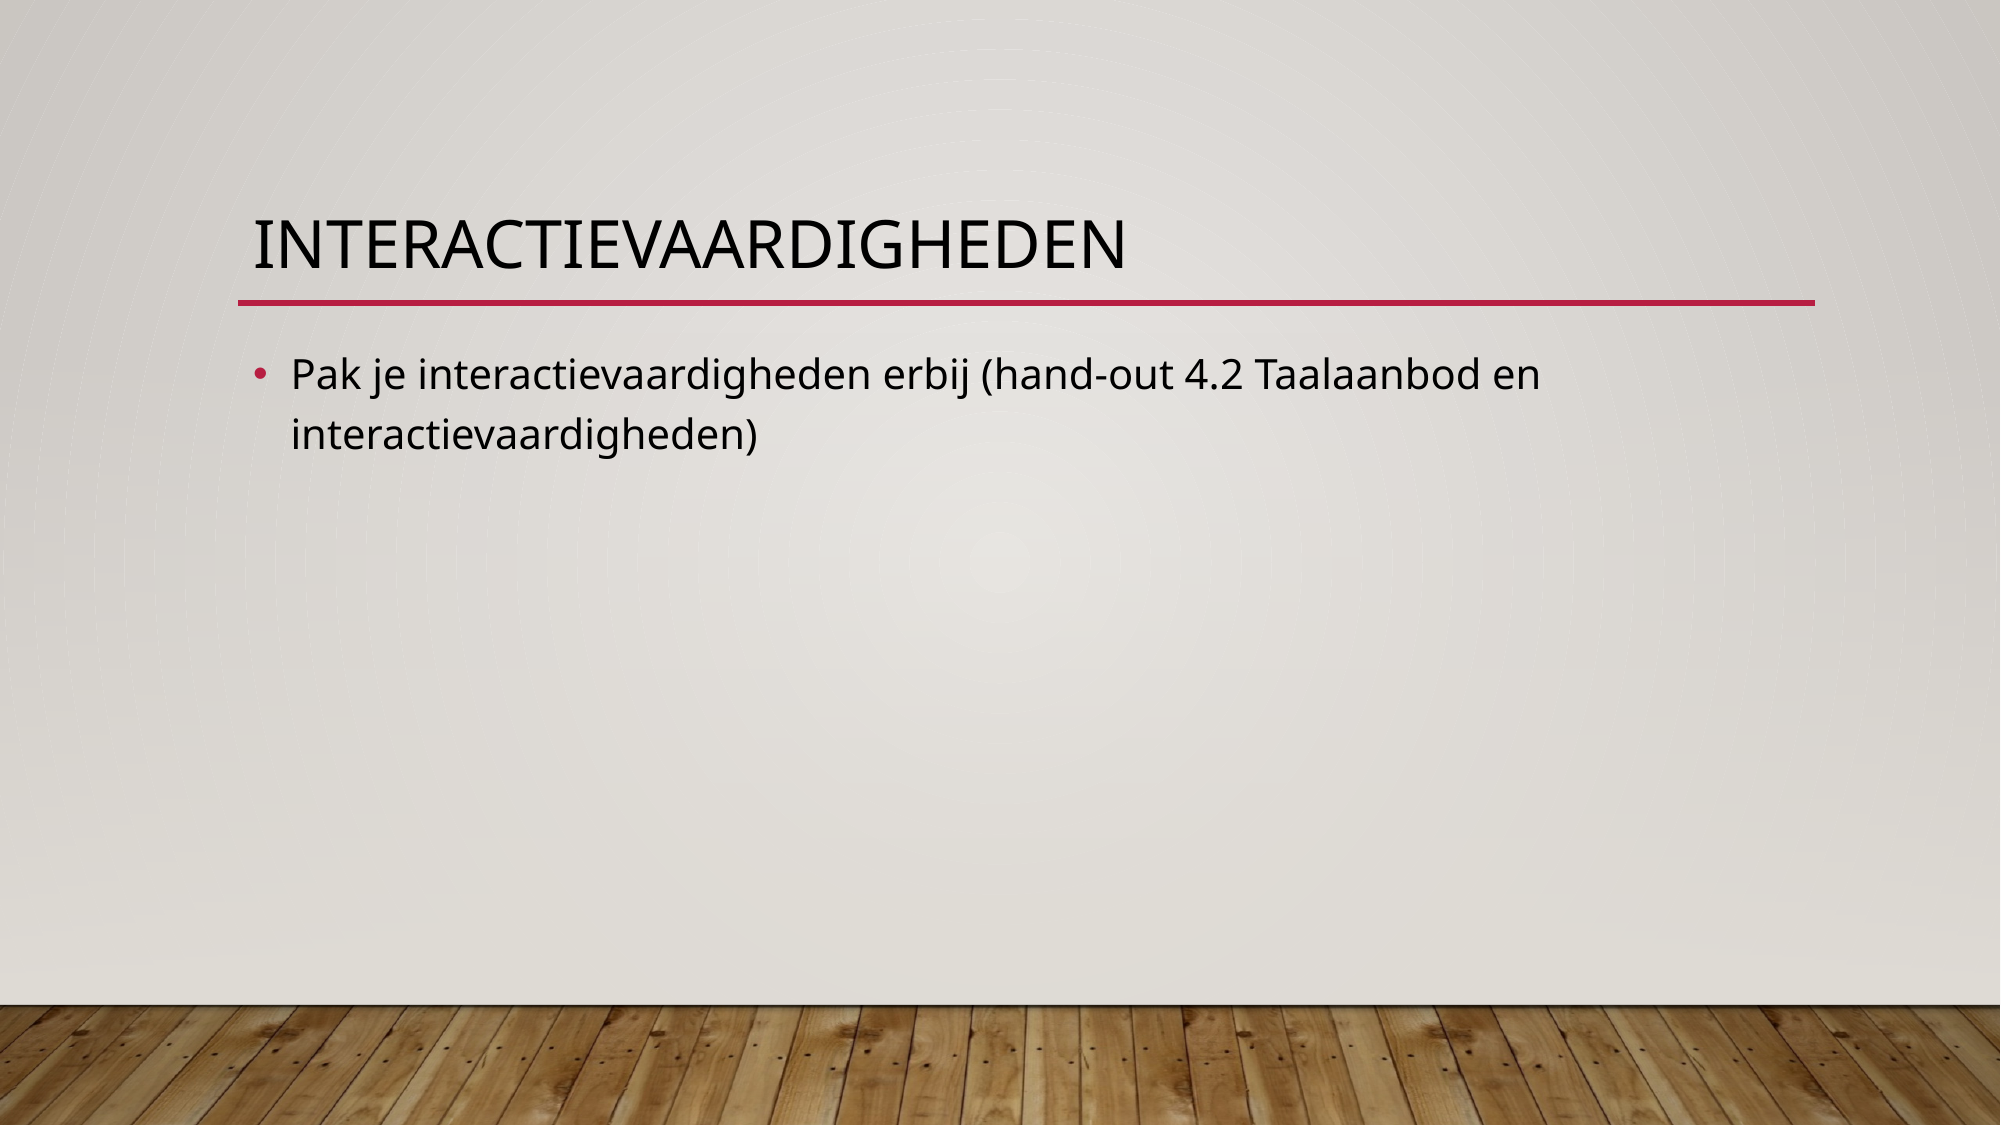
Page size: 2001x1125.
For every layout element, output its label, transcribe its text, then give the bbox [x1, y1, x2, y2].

list Pak je interactievaardigheden erbij (hand-out 4.2 Taalaanbod en interactievaardigheden) [238, 330, 1814, 897]
title Interactievaardigheden [238, 131, 1814, 305]
picture [0, 1005, 2000, 1125]
